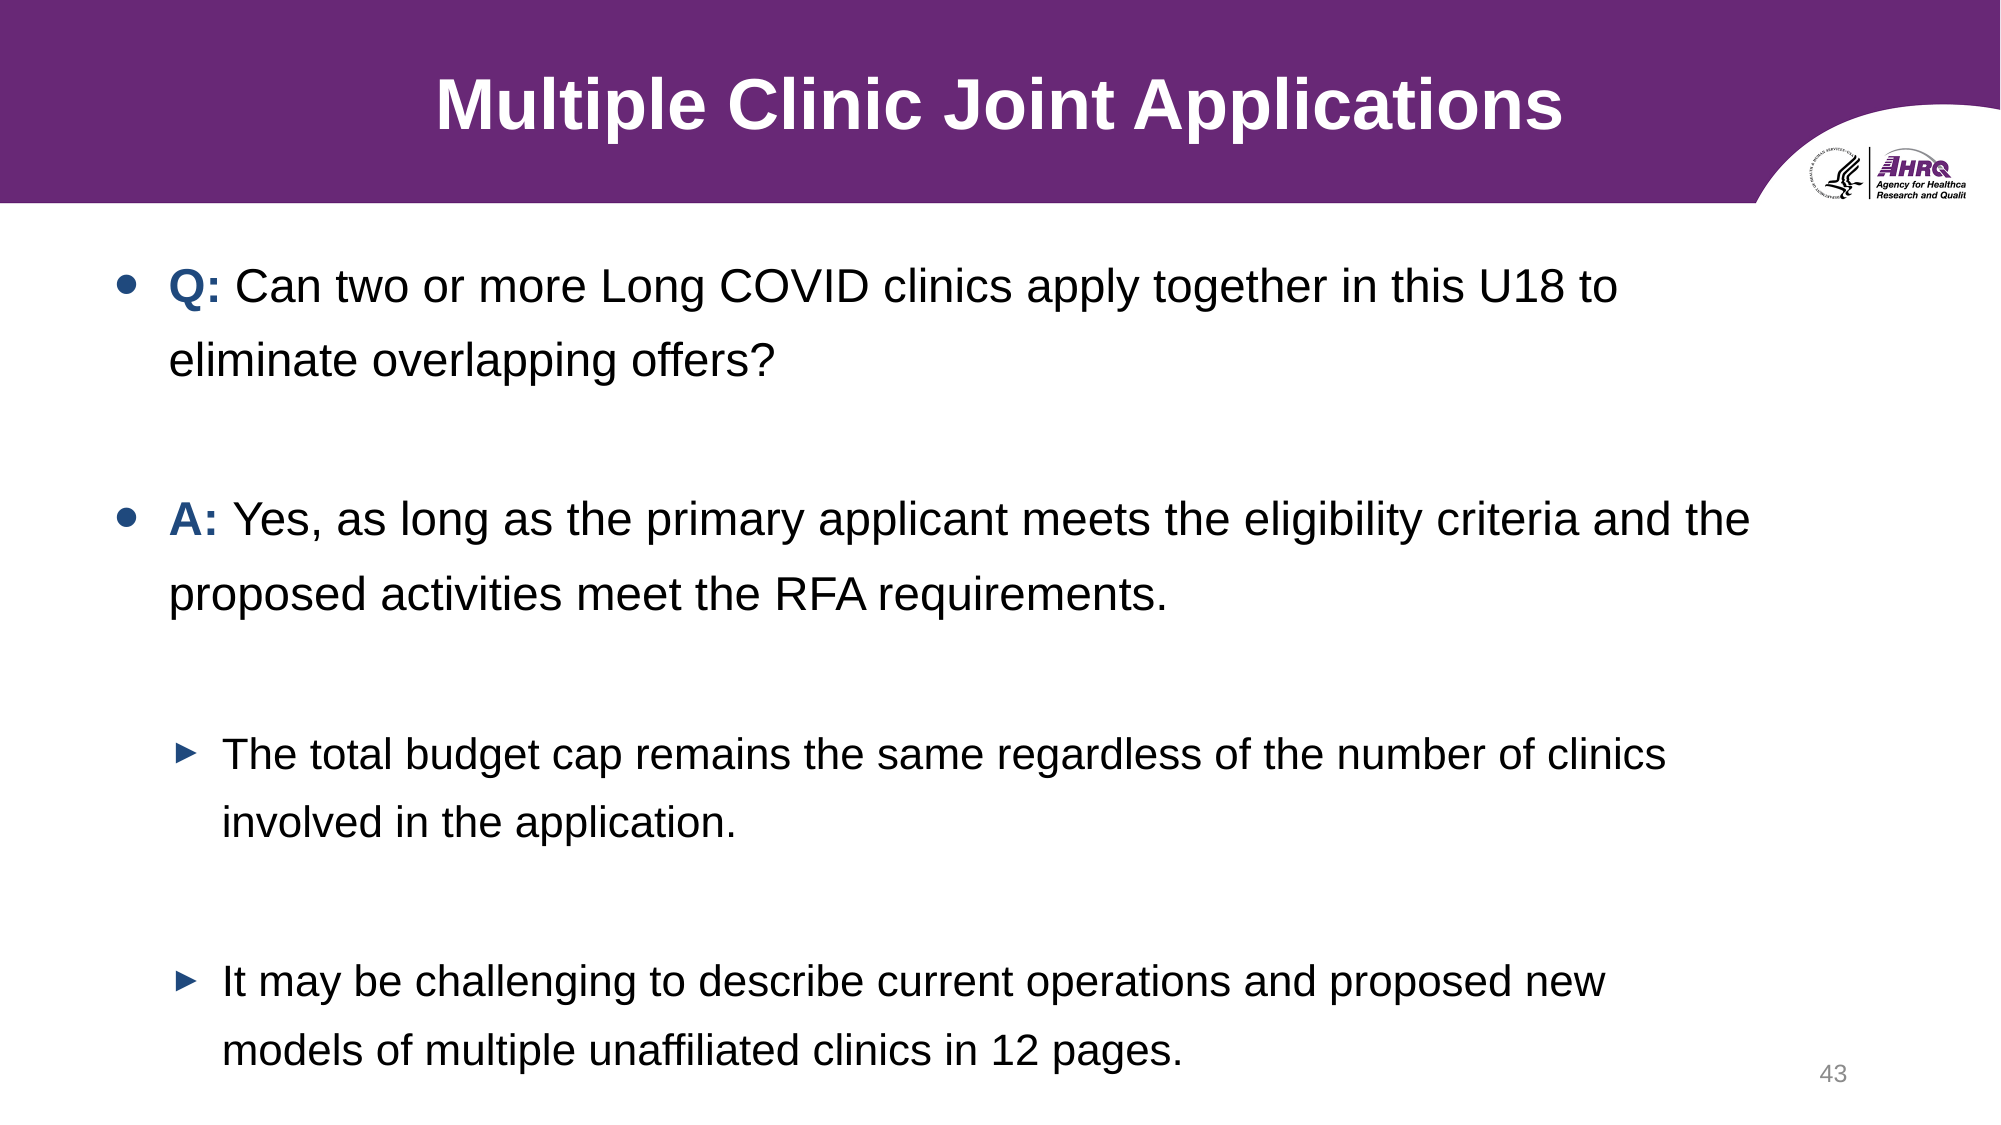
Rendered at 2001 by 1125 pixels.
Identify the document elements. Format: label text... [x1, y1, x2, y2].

slide_number 43 [1412, 1042, 1863, 1103]
list Q: Can two or more Long COVID clinics apply together in this U18 to eliminate overlapping offers? A: Yes, as long as the primary applicant meets the eligibility criteria and the proposed activities meet the RFA requirements. The total budget cap remains the same regardless of the number of clinics involved in the application. It may be challenging to describe current operations and proposed new models of multiple unaffiliated clinics in 12 pages. [99, 229, 1775, 1088]
title Multiple Clinic Joint Applications [275, 50, 1725, 152]
picture [0, 0, 2001, 1125]
